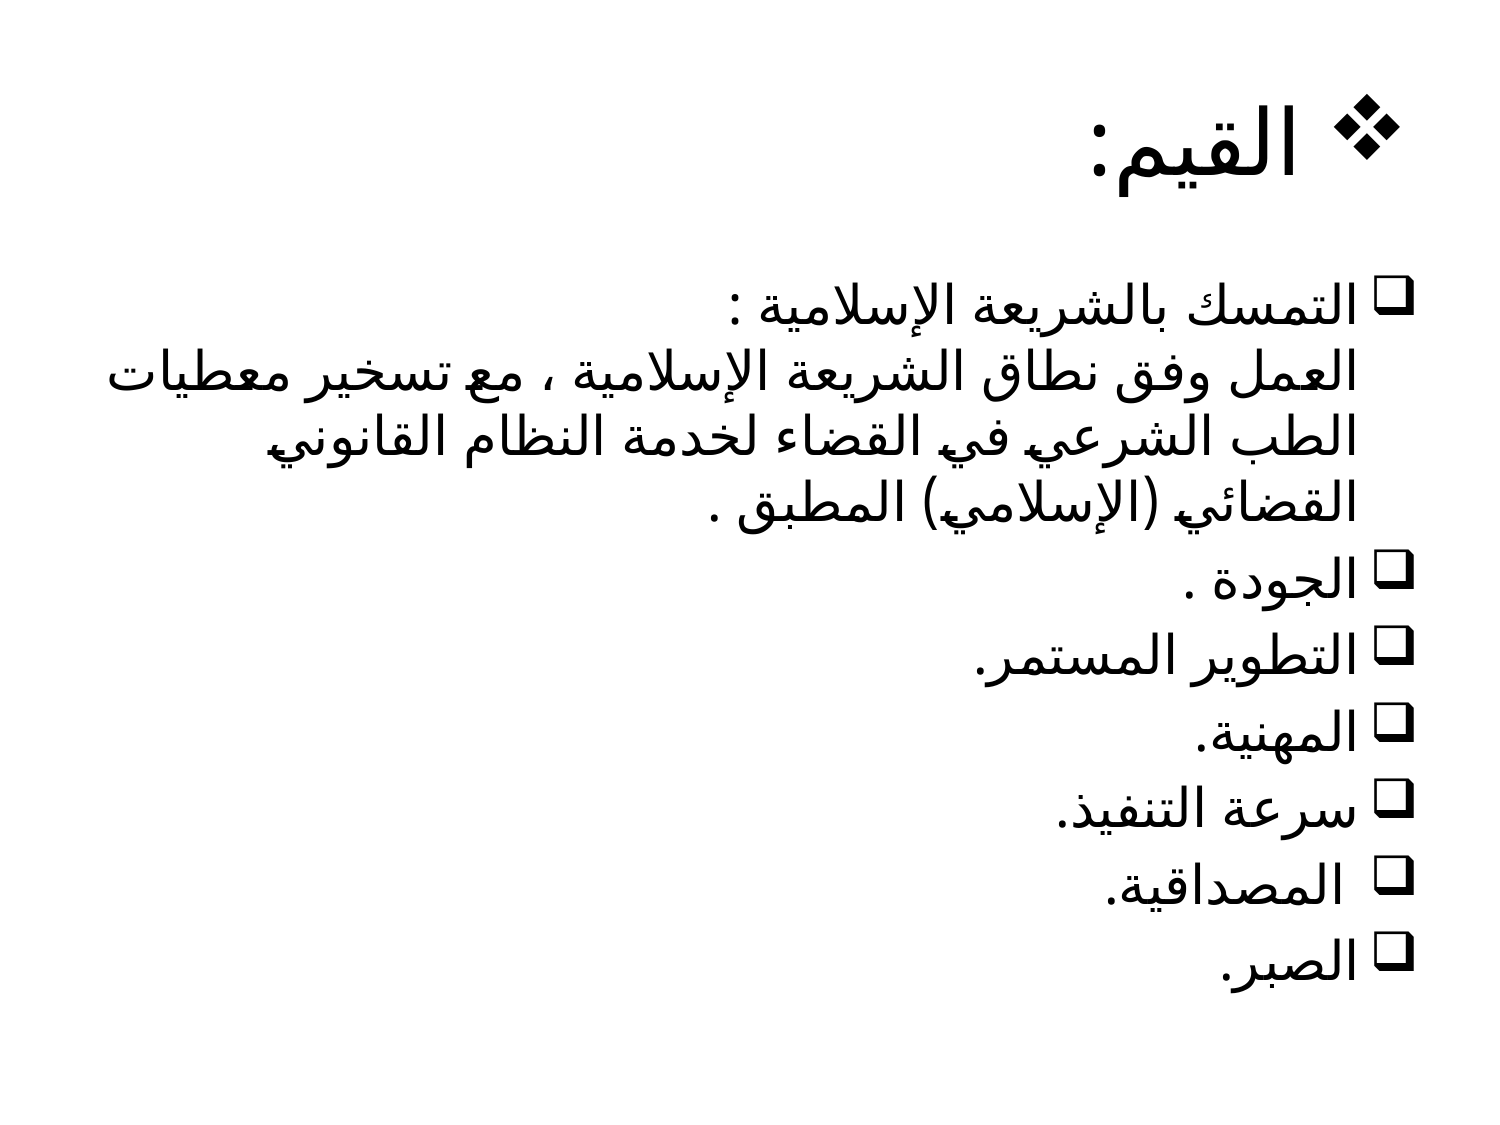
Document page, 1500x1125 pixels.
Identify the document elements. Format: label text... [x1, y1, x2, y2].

title القيم: [75, 45, 1425, 233]
list التمسك بالشريعة الإسلامية : العمل وفق نطاق الشريعة الإسلامية ، مع تسخير معطيات الطب الشرعي في القضاء لخدمة النظام القانوني القضائي (الإسلامي) المطبق . الجودة . التطوير المستمر. المهنية. سرعة التنفيذ. المصداقية. الصبر. [75, 262, 1425, 1005]
